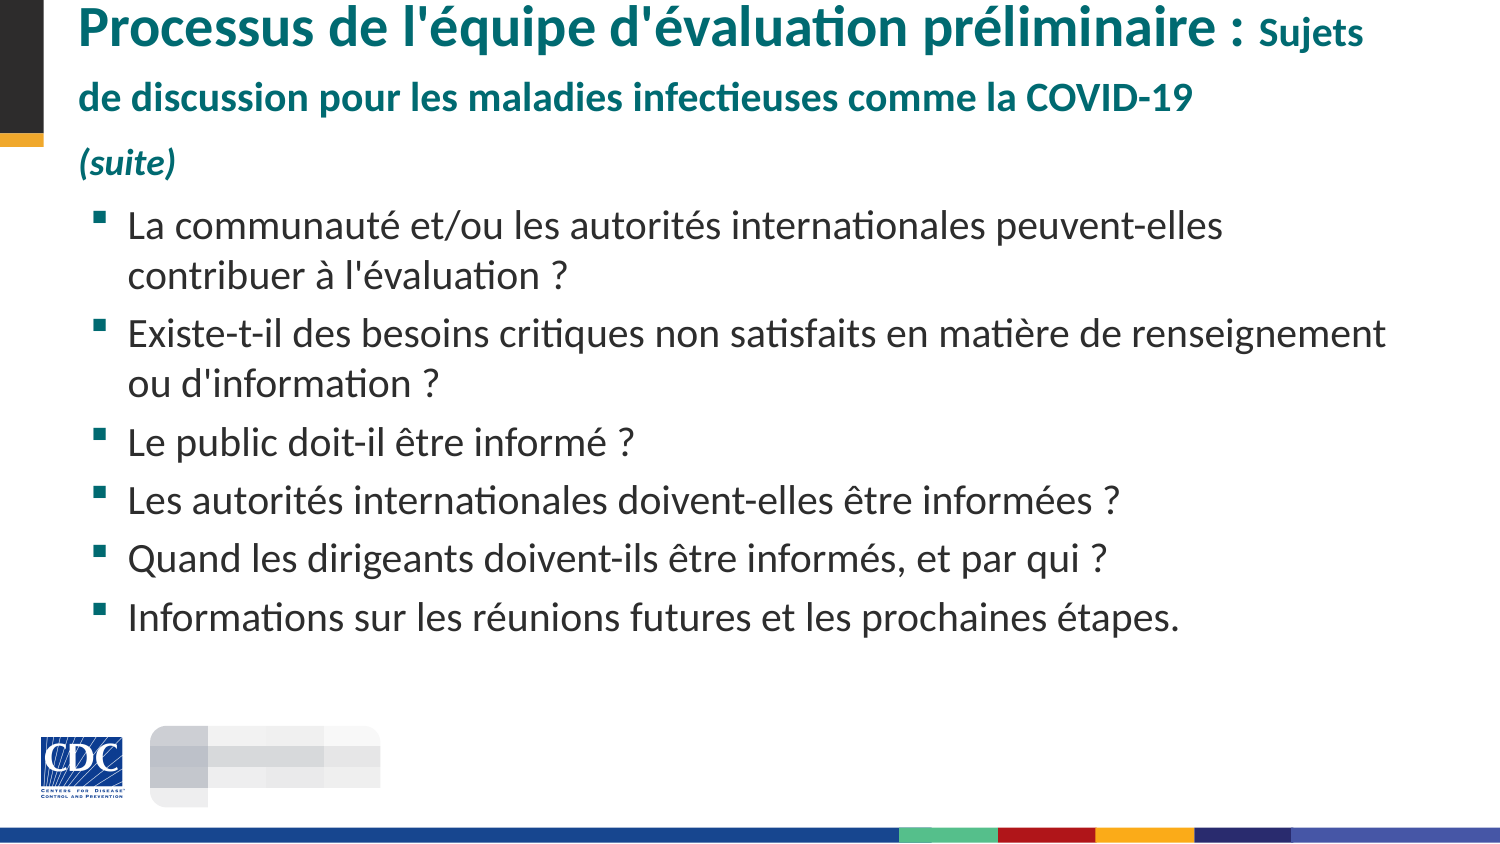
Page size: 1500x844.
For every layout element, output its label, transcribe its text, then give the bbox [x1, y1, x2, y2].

picture [41, 737, 125, 798]
title Processus de l'équipe d'évaluation préliminaire : Sujets de discussion pour les maladies infectieuses comme la COVID-19 (suite) [63, 77, 1414, 191]
list La communauté et/ou les autorités internationales peuvent-elles contribuer à l'évaluation ? Existe-t-il des besoins critiques non satisfaits en matière de renseignement ou d'information ? Le public doit-il être informé ? Les autorités internationales doivent-elles être informées ? Quand les dirigeants doivent-ils être informés, et par qui ? Informations sur les réunions futures et les prochaines étapes. [75, 190, 1414, 739]
